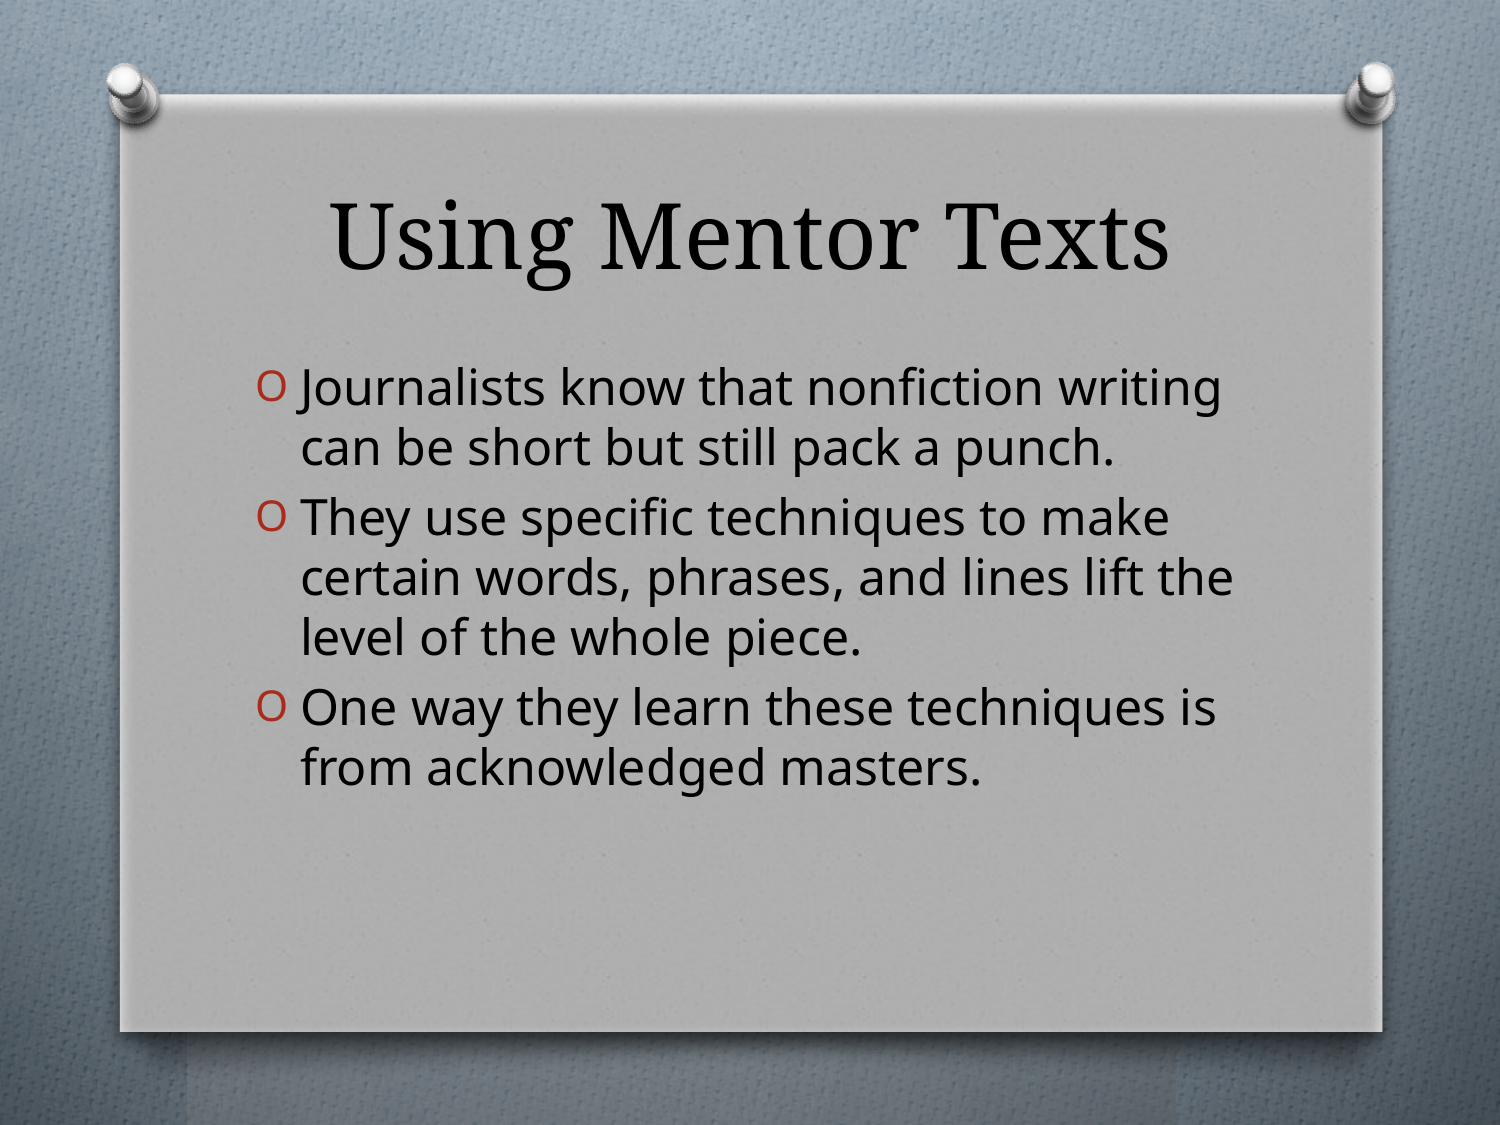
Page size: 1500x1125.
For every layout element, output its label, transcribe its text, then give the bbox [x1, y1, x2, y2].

title Using Mentor Texts [179, 134, 1323, 332]
list Journalists know that nonfiction writing can be short but still pack a punch. They use specific techniques to make certain words, phrases, and lines lift the level of the whole piece. One way they learn these techniques is from acknowledged masters. [240, 347, 1257, 939]
picture [1317, 35, 1439, 156]
picture [75, 29, 198, 153]
